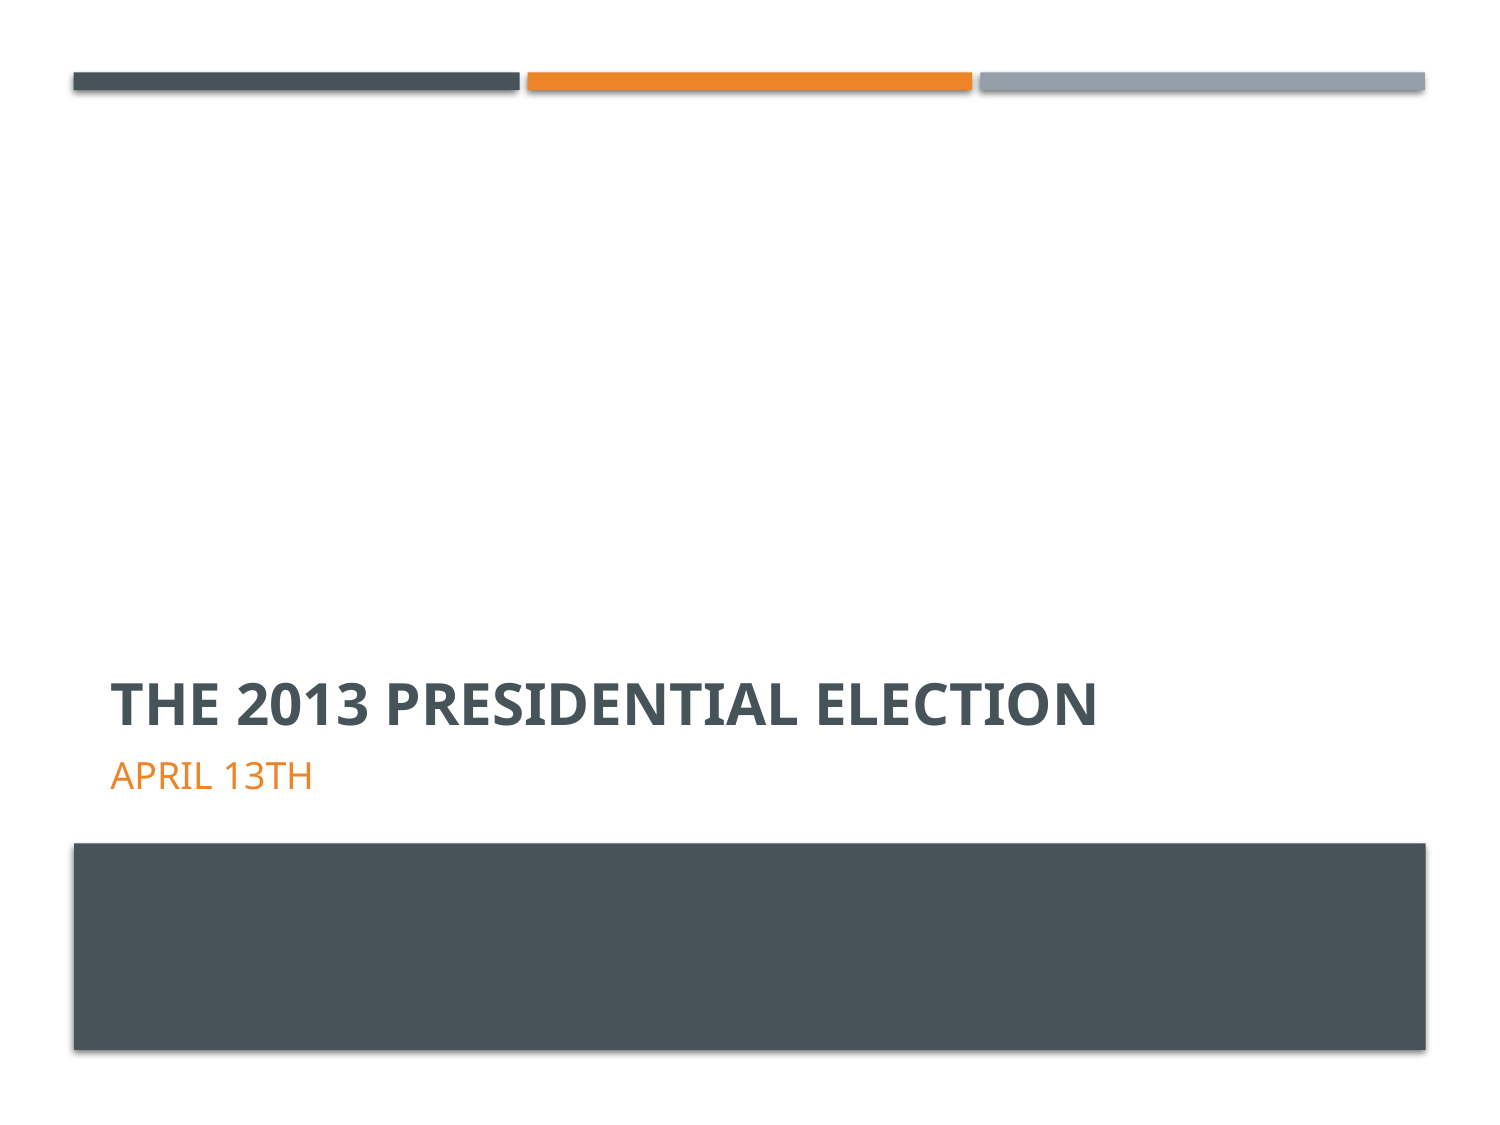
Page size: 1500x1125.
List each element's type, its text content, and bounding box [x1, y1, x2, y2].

list APRIL 13TH [95, 744, 1406, 844]
title The 2013 Presidential election [95, 498, 1406, 744]
